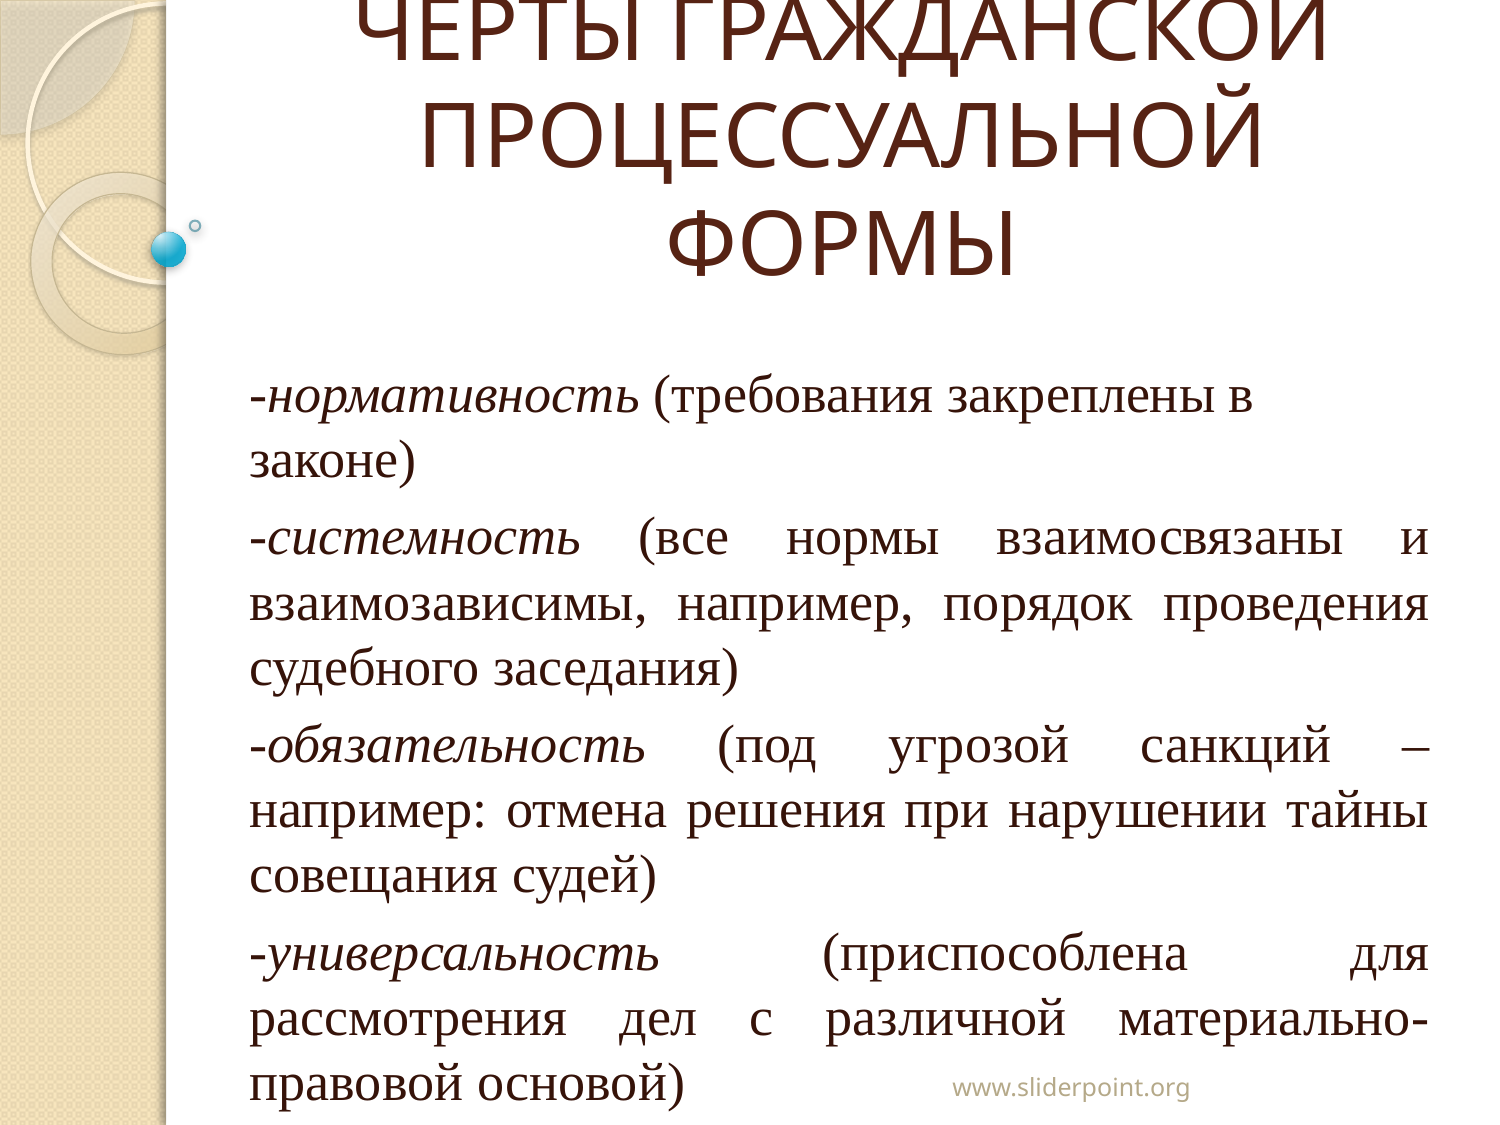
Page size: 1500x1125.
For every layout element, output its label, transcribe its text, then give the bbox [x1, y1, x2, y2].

title ЧЕРТЫ ГРАЖДАНСКОЙ ПРОЦЕССУАЛЬНОЙ ФОРМЫ [234, 59, 1450, 301]
footer www.sliderpoint.org [937, 1034, 1413, 1113]
subtitle -нормативность (требования закреплены в законе) -системность (все нормы взаимосвязаны и взаимозависимы, например, порядок проведения судебного заседания) -обязательность (под угрозой санкций – например: отмена решения при нарушении тайны совещания судей) -универсальность (приспособлена для рассмотрения дел с различной материально-правовой основой) [230, 358, 1446, 1125]
